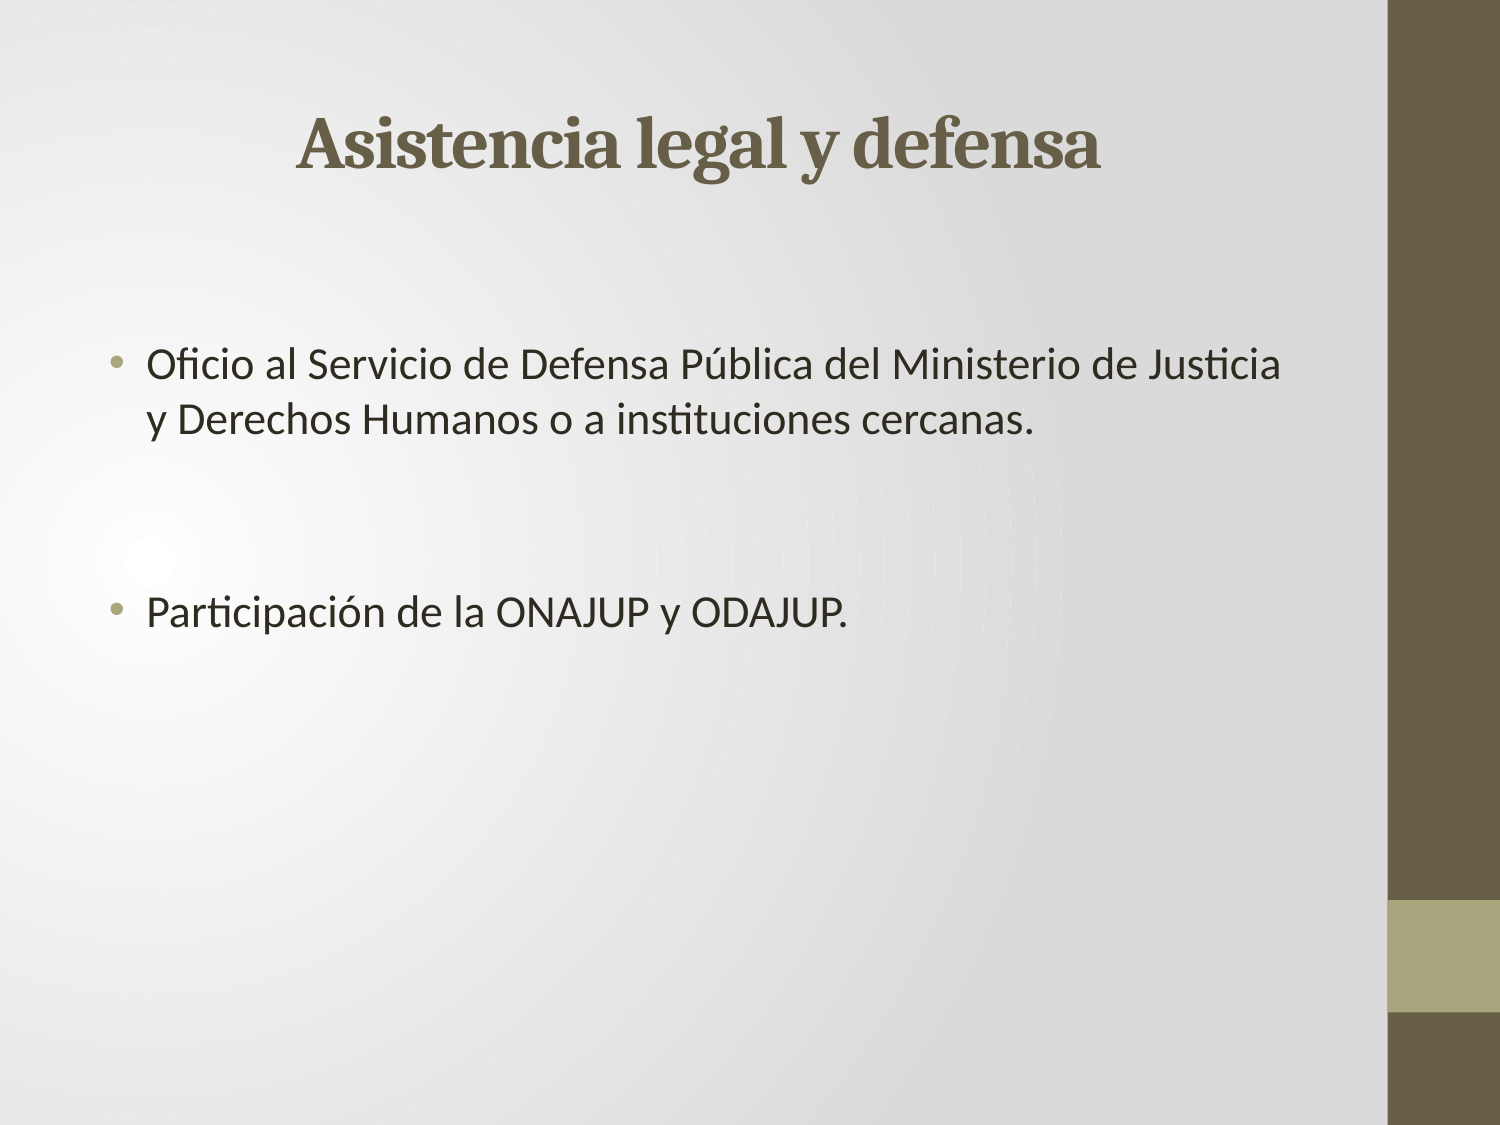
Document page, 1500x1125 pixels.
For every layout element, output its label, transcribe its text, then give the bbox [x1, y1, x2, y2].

list Oficio al Servicio de Defensa Pública del Ministerio de Justicia y Derechos Humanos o a instituciones cercanas. Participación de la ONAJUP y ODAJUP. [75, 262, 1325, 1050]
title Asistencia legal y defensa [75, 45, 1325, 233]
